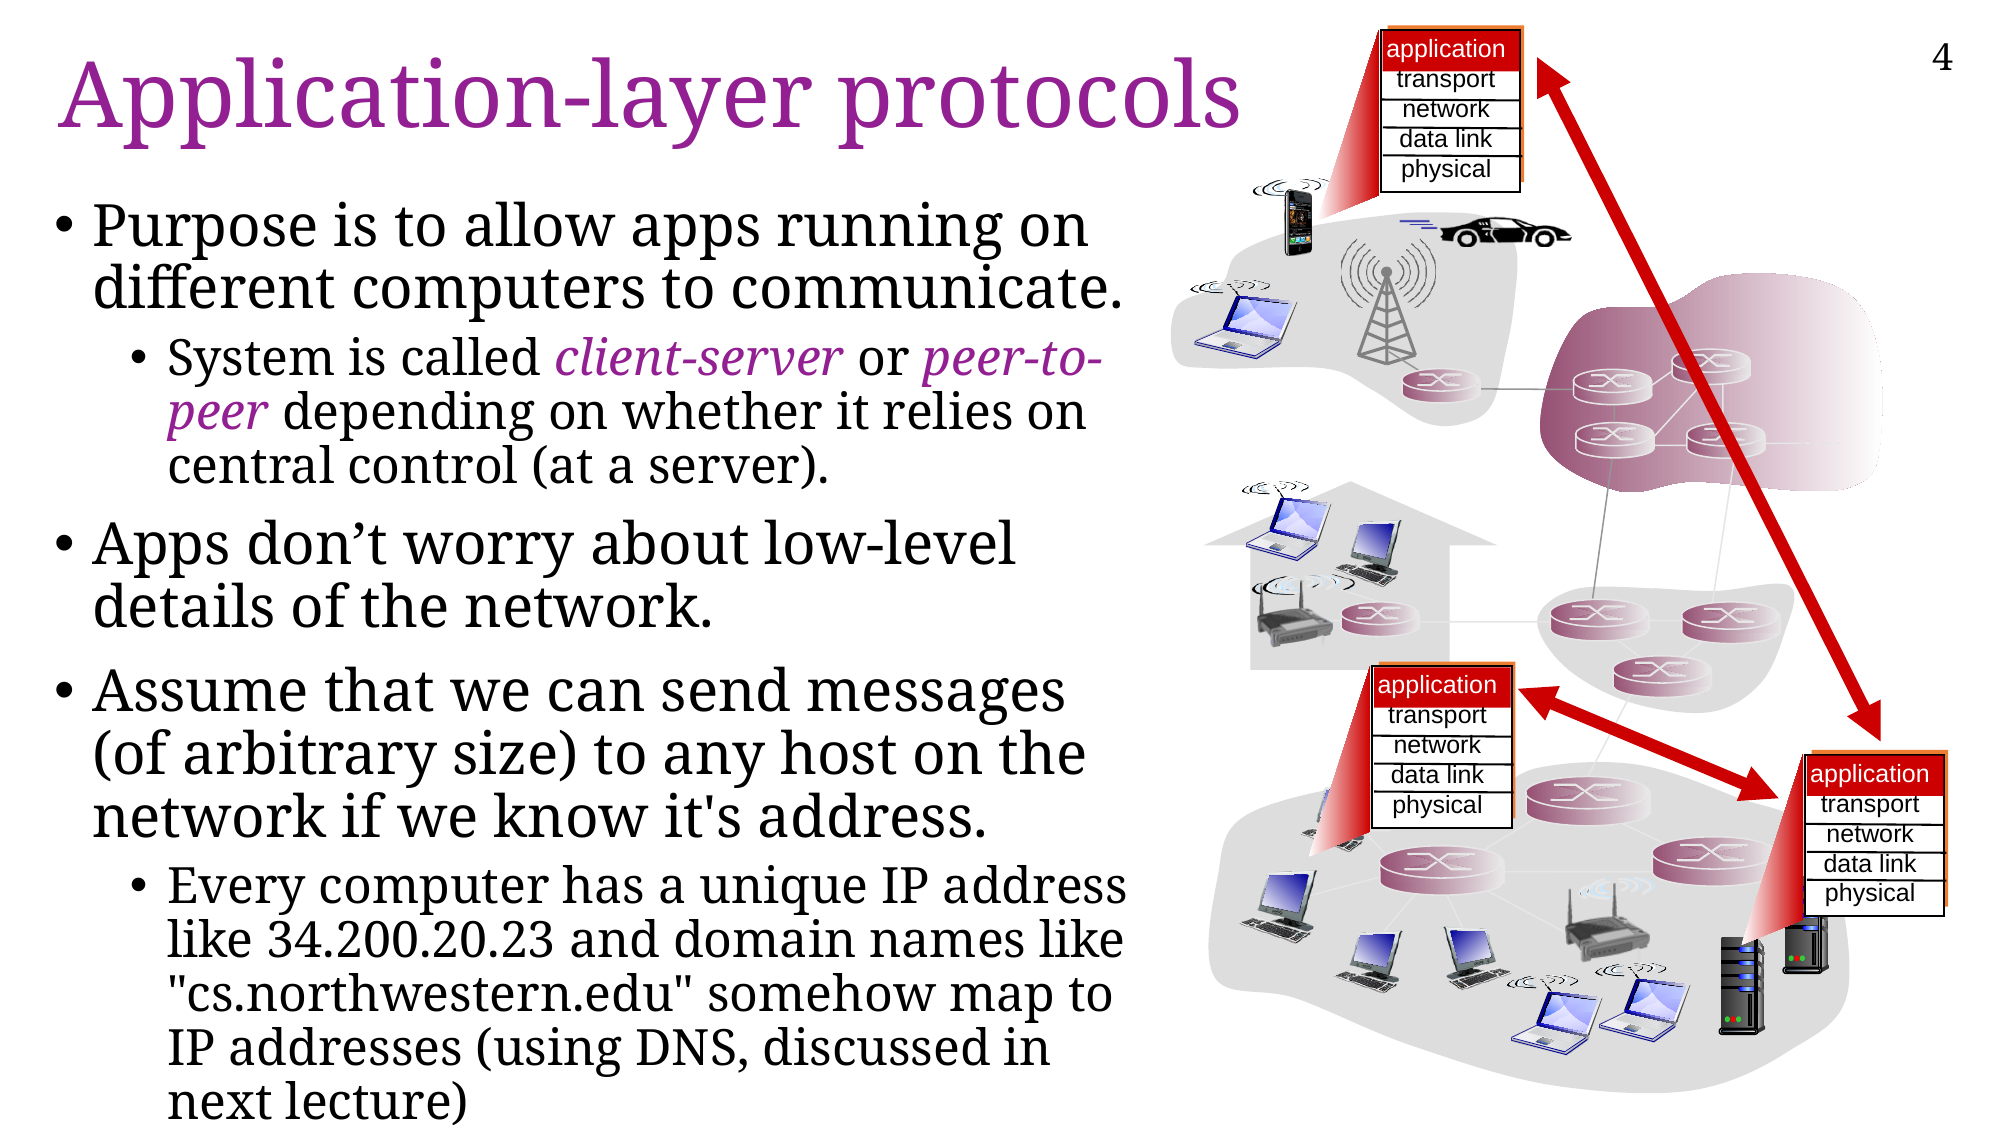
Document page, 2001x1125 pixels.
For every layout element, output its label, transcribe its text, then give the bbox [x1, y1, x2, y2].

title Application-layer protocols [43, 25, 1169, 171]
list Purpose is to allow apps running on different computers to communicate. System is called client-server or peer-to-peer depending on whether it relies on central control (at a server). Apps don’t worry about low-level details of the network. Assume that we can send messages (of arbitrary size) to any host on the network if we know it's address. Every computer has a unique IP address like 34.200.20.23 and domain names like "cs.northwestern.edu" somehow map to IP addresses (using DNS, discussed in next lecture) [39, 188, 1167, 1106]
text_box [1169, 25, 1953, 1097]
